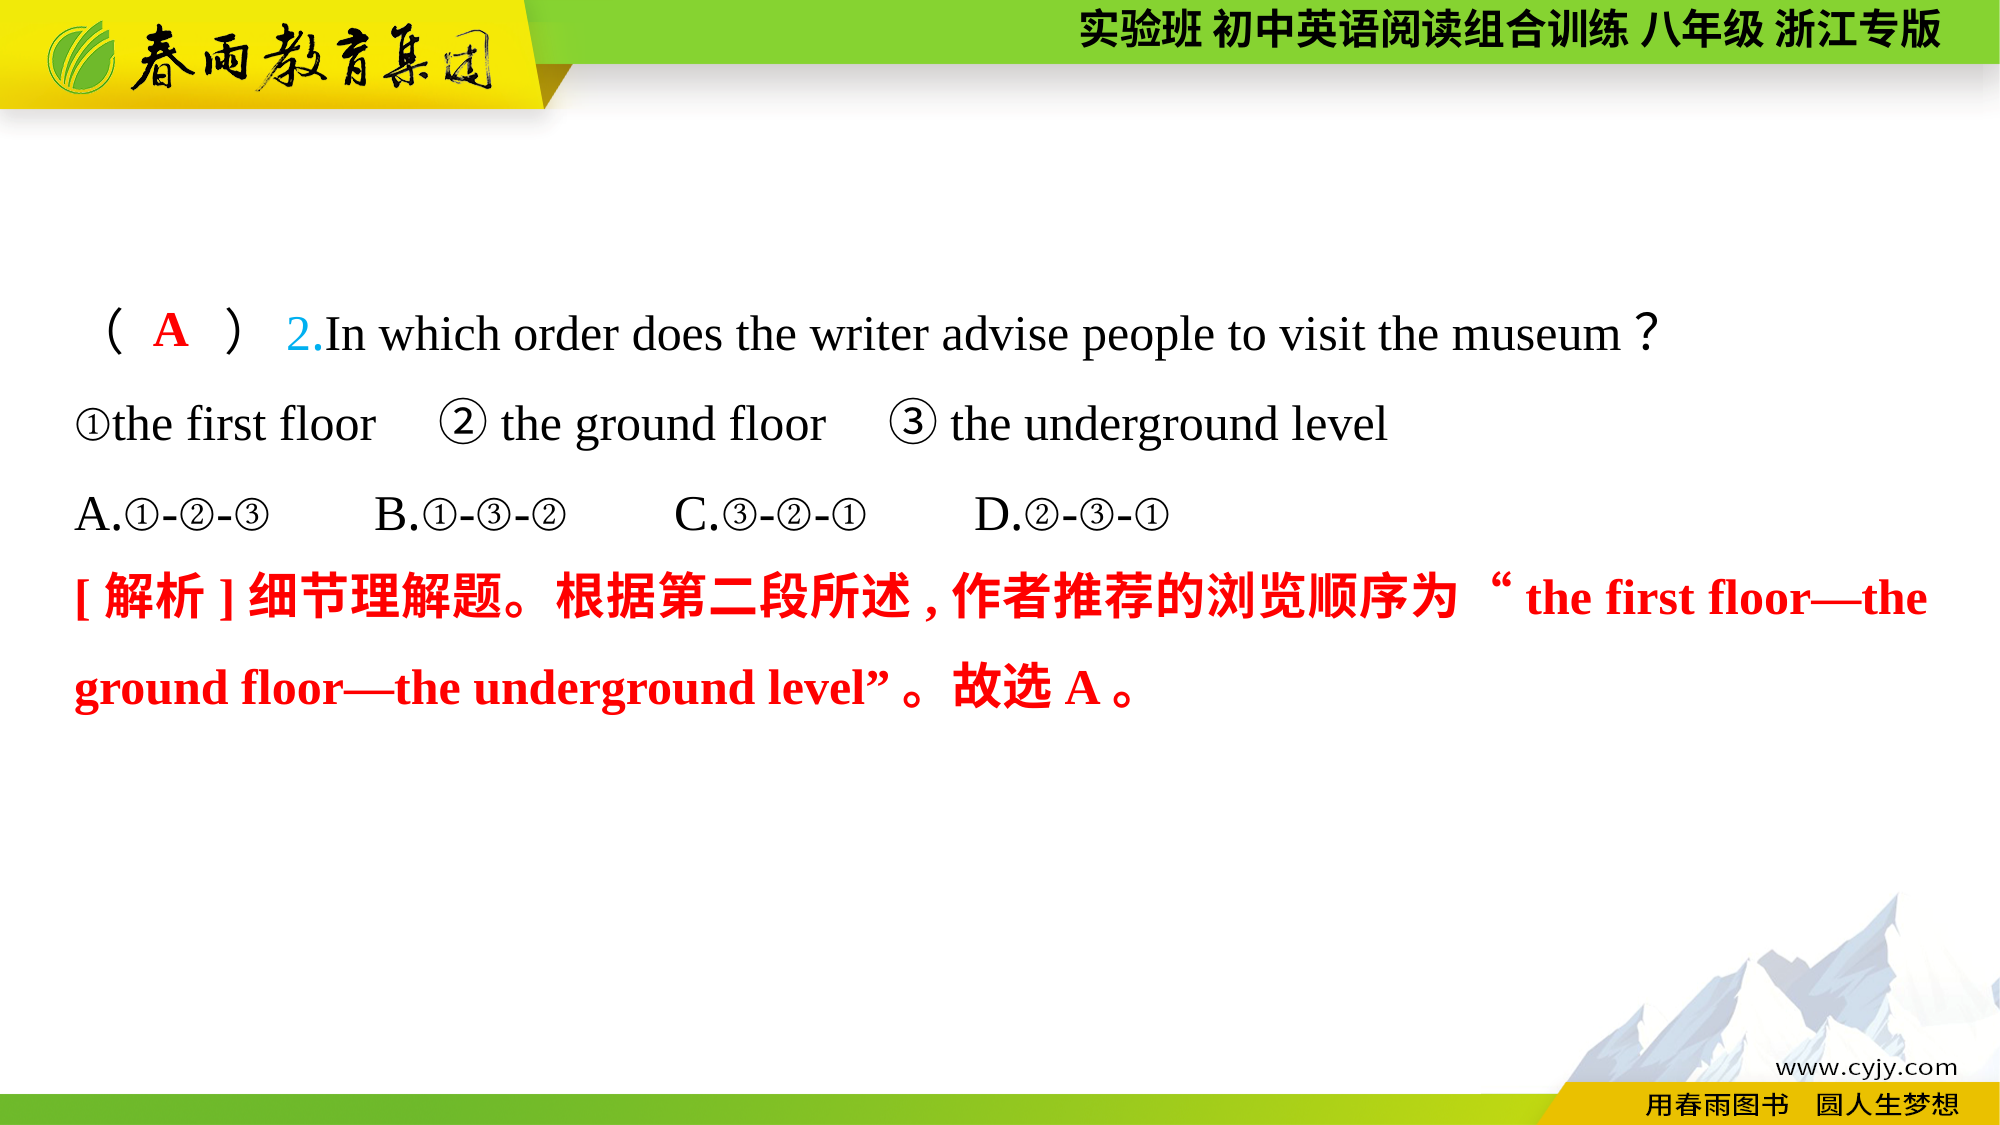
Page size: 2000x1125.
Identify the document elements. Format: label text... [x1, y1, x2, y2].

text_box [解析]细节理解题。根据第二段所述,作者推荐的浏览顺序为“the first floor—the ground floor—the underground level”。故选A。 [59, 527, 1944, 722]
text_box A [138, 289, 204, 364]
picture [0, 0, 2000, 1125]
list （ ）2.In which order does the writer advise people to visit the museum？ ①the first floor ②the ground floor ③the underground level A.①-②-③ B.①-③-② C.③-②-① D.②-③-① [59, 262, 1944, 527]
